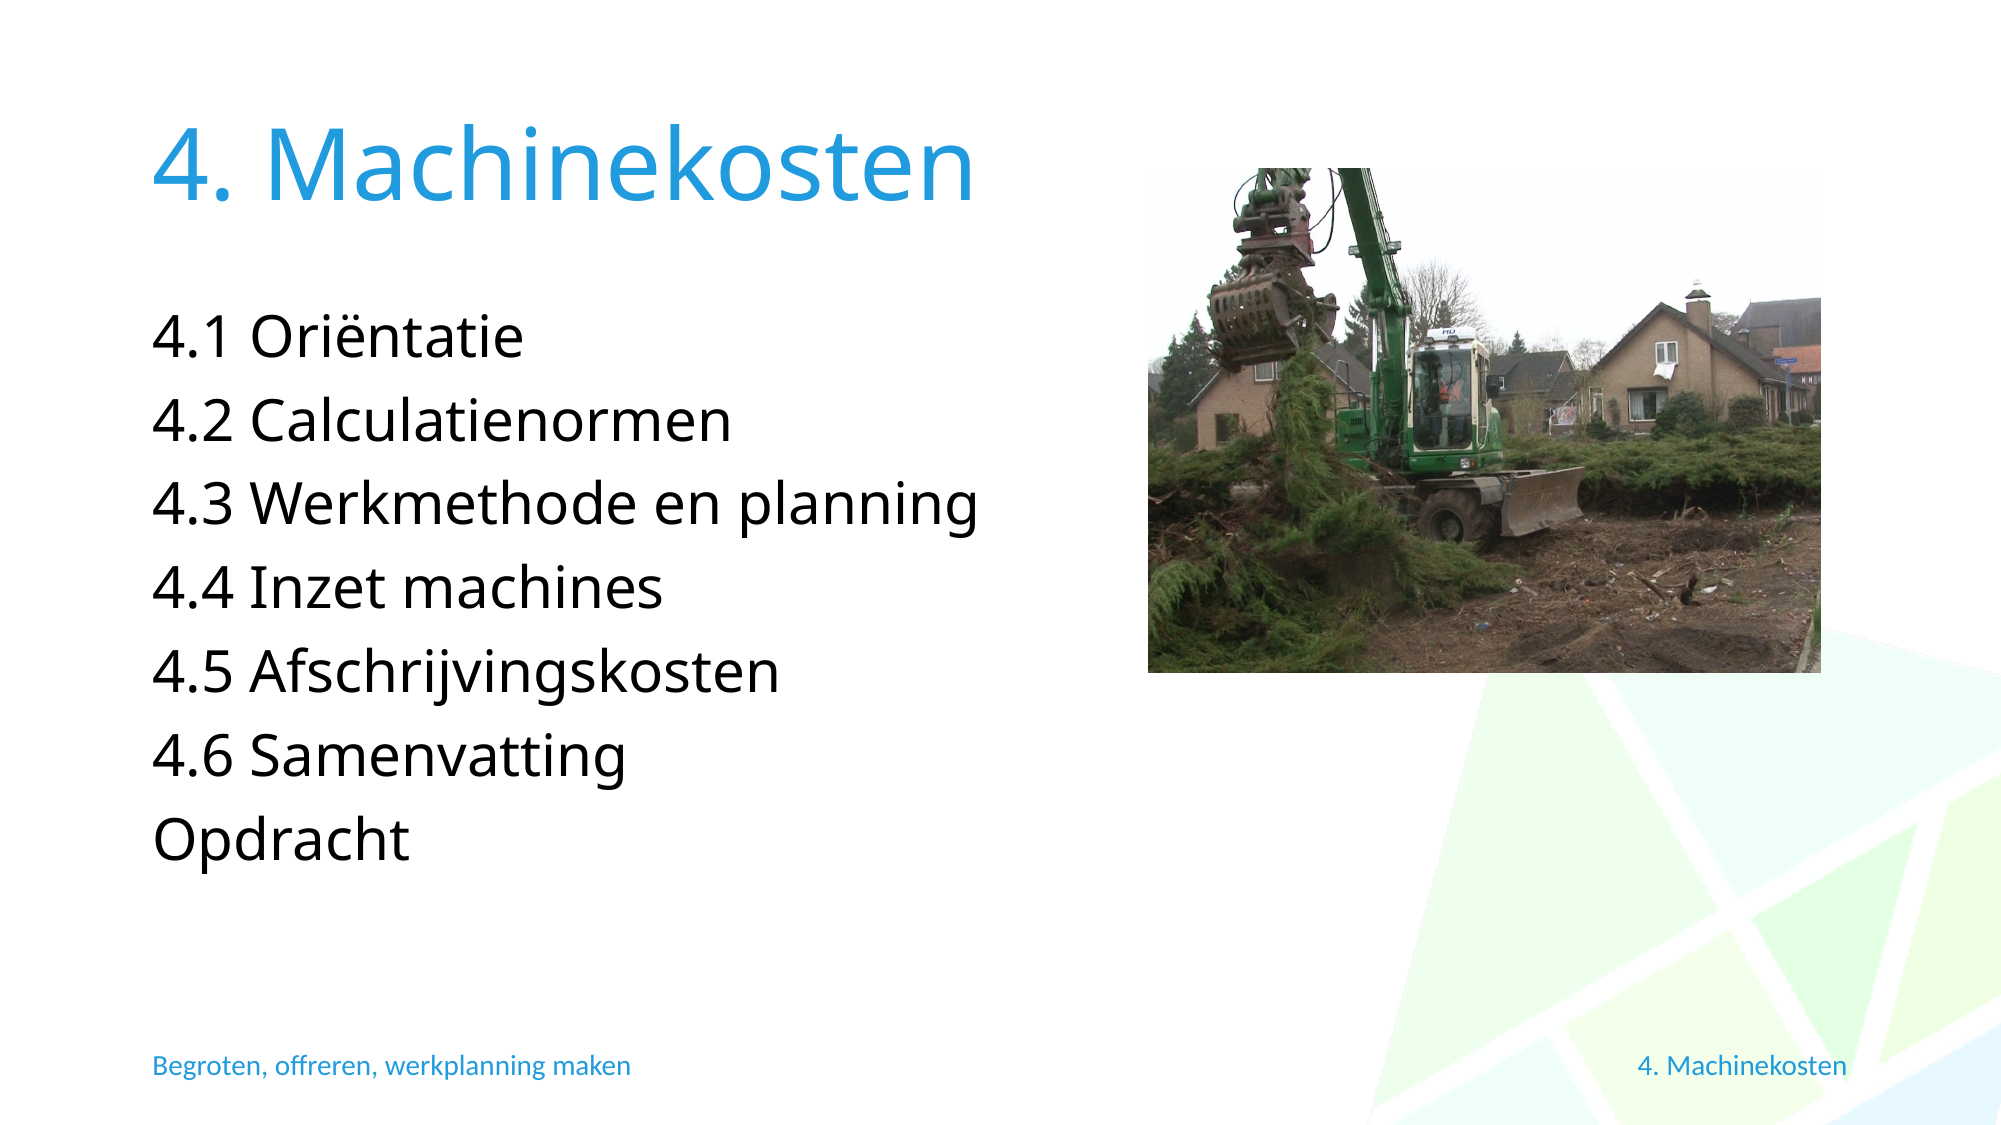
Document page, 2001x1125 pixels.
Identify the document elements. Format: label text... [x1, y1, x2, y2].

picture [1148, 168, 1821, 673]
list 4. Machinekosten [1412, 1042, 1863, 1103]
title 4. Machinekosten [137, 59, 1863, 278]
list 4.1 Oriëntatie 4.2 Calculatienormen 4.3 Werkmethode en planning 4.4 Inzet machines 4.5 Afschrijvingskosten 4.6 Samenvatting Opdracht [137, 299, 1863, 1014]
list Begroten, offreren, werkplanning maken [137, 1042, 658, 1087]
